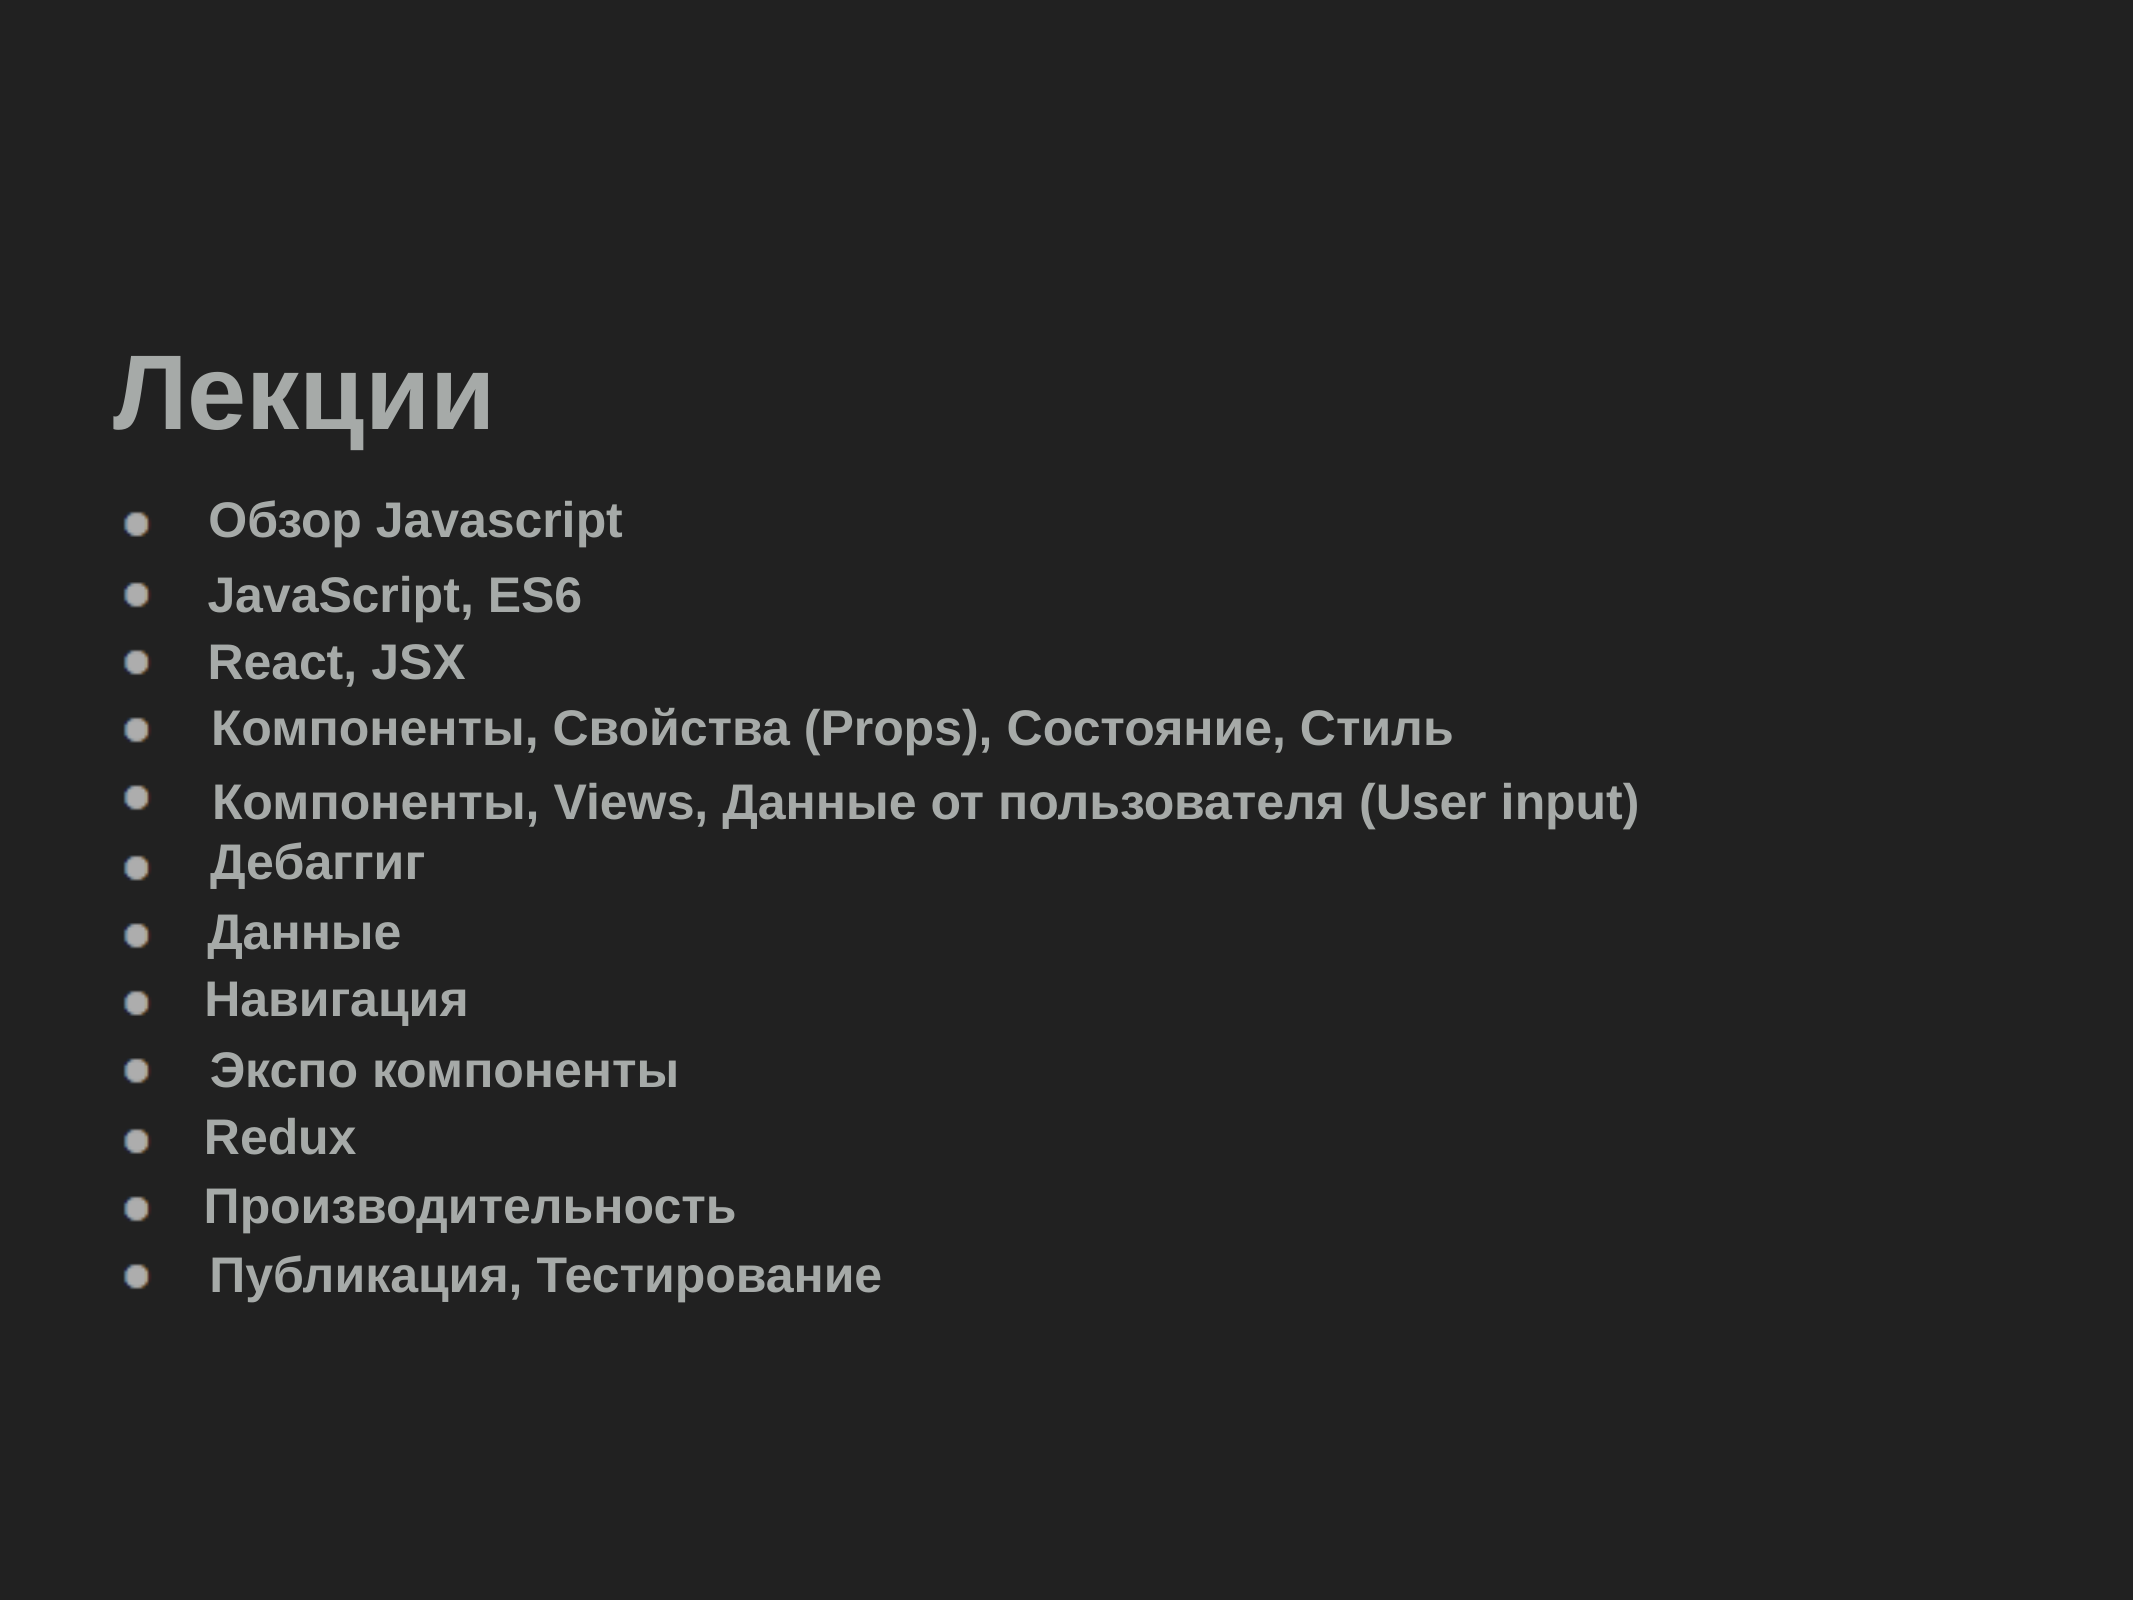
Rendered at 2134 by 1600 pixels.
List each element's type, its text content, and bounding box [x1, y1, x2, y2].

text_box Дебаггиг [201, 820, 434, 898]
text_box Redux [195, 1096, 365, 1165]
text_box Публикация, Тестирование [201, 1234, 892, 1312]
text_box Производительность [195, 1165, 746, 1242]
text_box Данные [198, 890, 410, 958]
text_box Экспо компоненты [201, 1029, 689, 1106]
text_box Обзор Javascript [199, 479, 646, 556]
text_box React, JSX [199, 620, 475, 698]
text_box JavaScript, ES6 [199, 554, 592, 631]
text_box Компоненты, Свойства (Props), Состояние, Стиль [202, 687, 1463, 764]
text_box Навигация [196, 958, 478, 1035]
picture [8, 472, 184, 1396]
text_box Лекции [104, 315, 505, 460]
text_box Компоненты, Views, Данные от пользователя (User input) [203, 761, 1650, 839]
